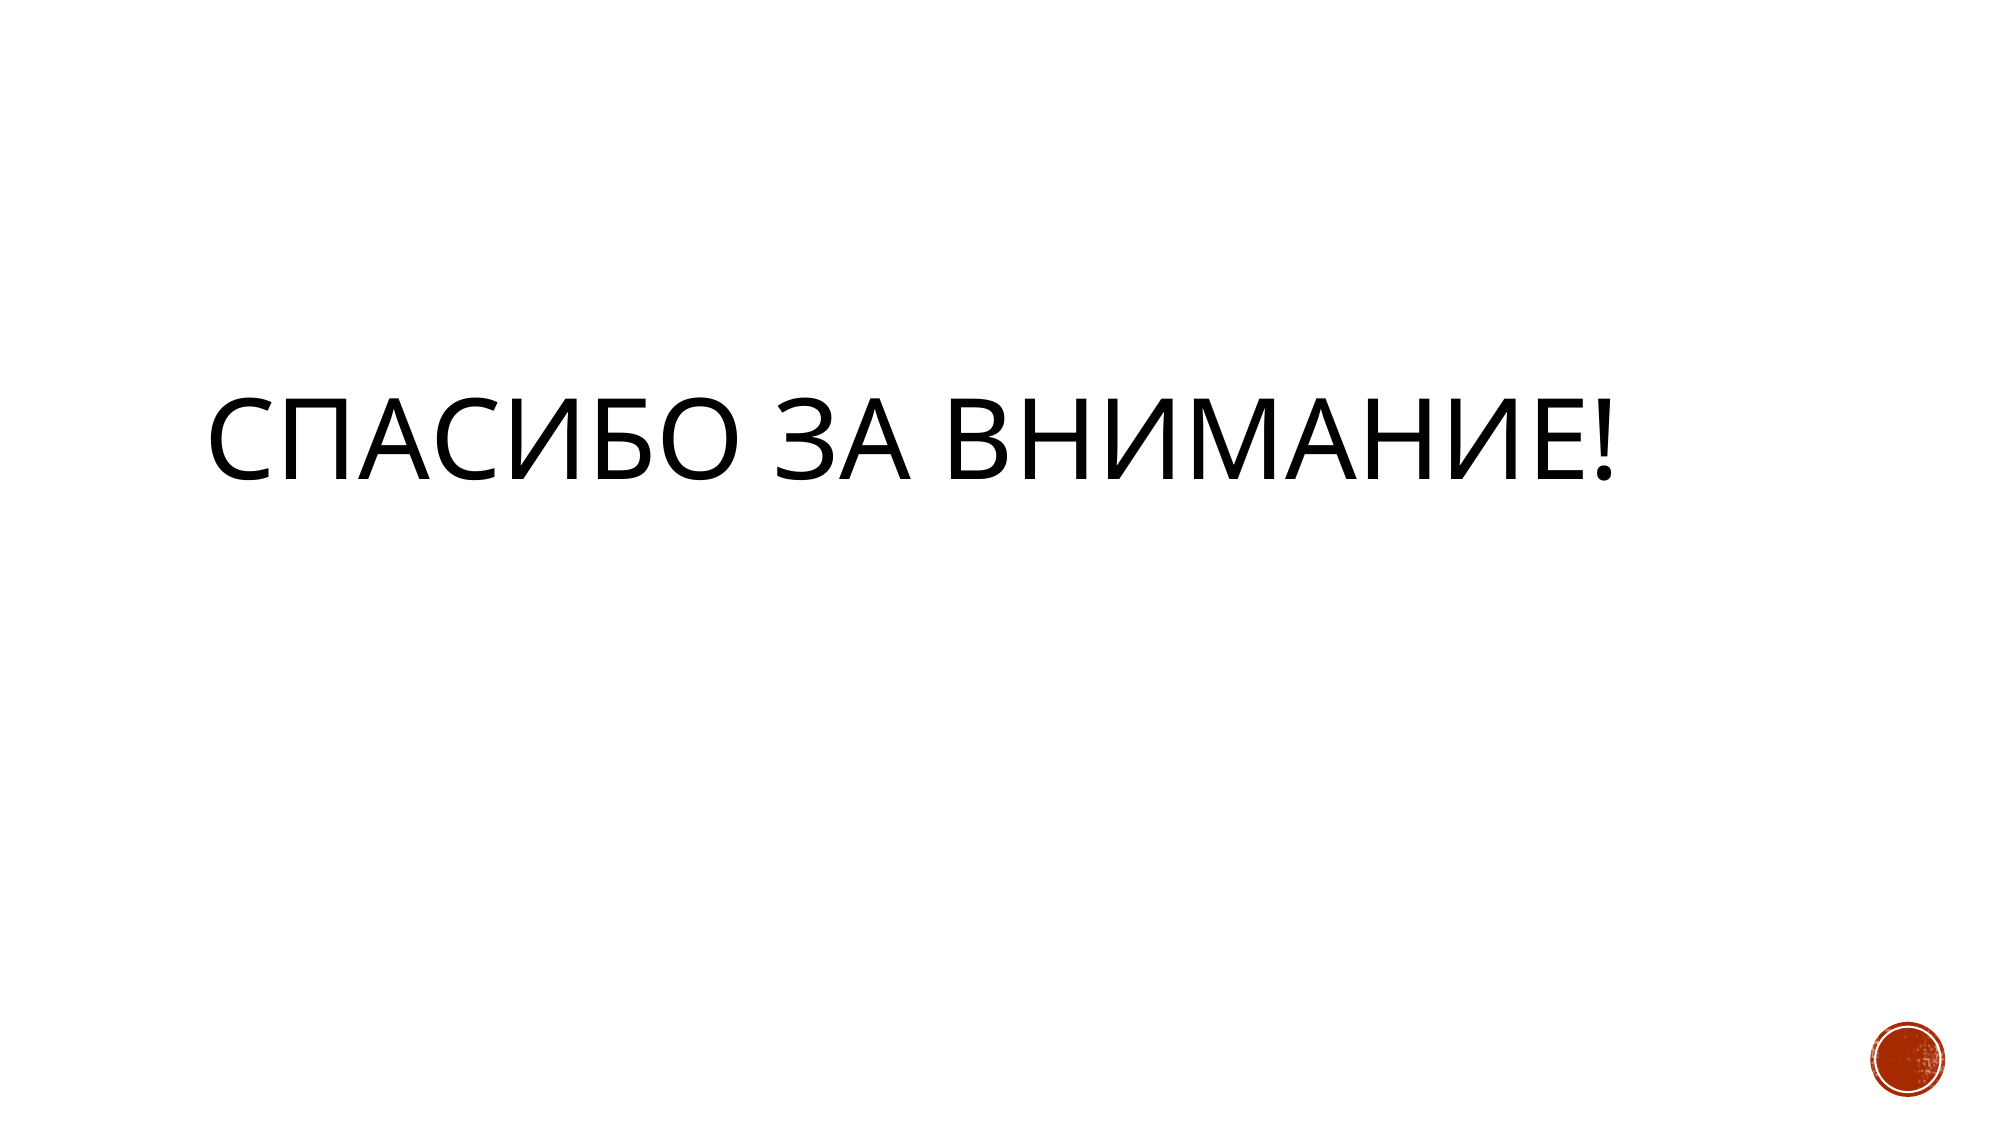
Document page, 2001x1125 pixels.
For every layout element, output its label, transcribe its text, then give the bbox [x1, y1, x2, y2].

title Спасибо за внимание! [190, 311, 1840, 575]
